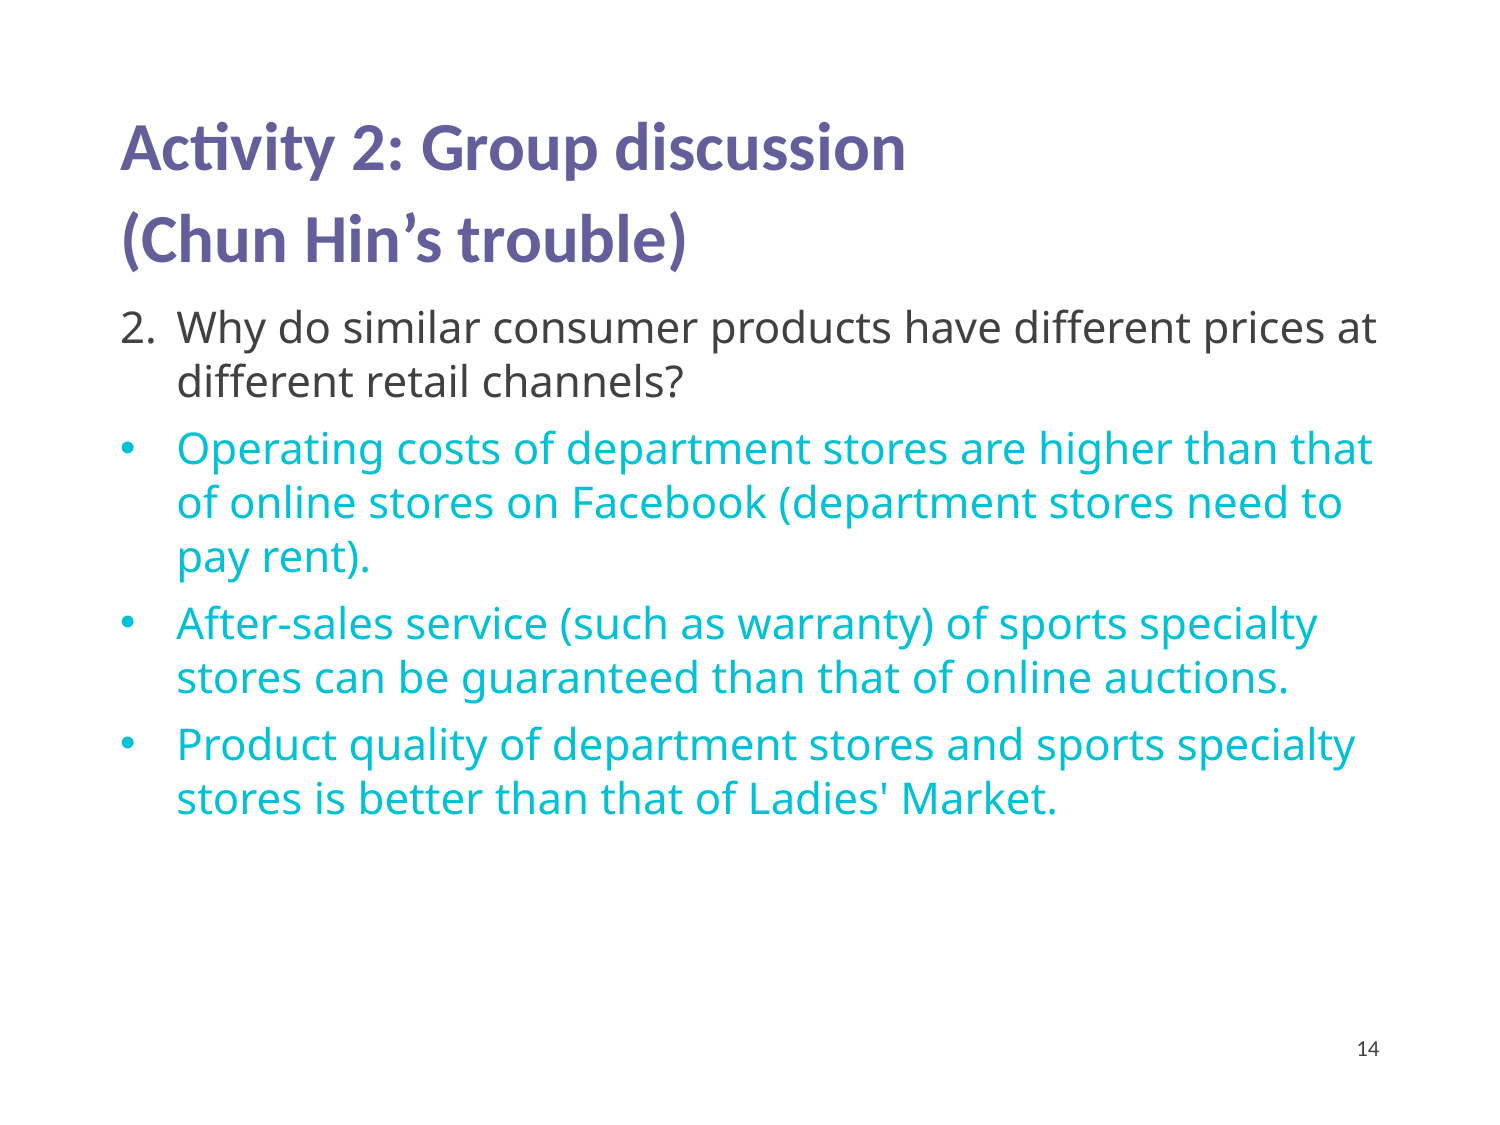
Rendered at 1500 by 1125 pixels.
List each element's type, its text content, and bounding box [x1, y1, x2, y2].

list Activity 2: Group discussion (Chun Hin’s trouble) [119, 113, 1381, 307]
list Why do similar consumer products have different prices at different retail channels? Operating costs of department stores are higher than that of online stores on Facebook (department stores need to pay rent). After-sales service (such as warranty) of sports specialty stores can be guaranteed than that of online auctions. Product quality of department stores and sports specialty stores is better than that of Ladies' Market. [119, 307, 1381, 892]
slide_number 14 [1353, 1035, 1381, 1062]
